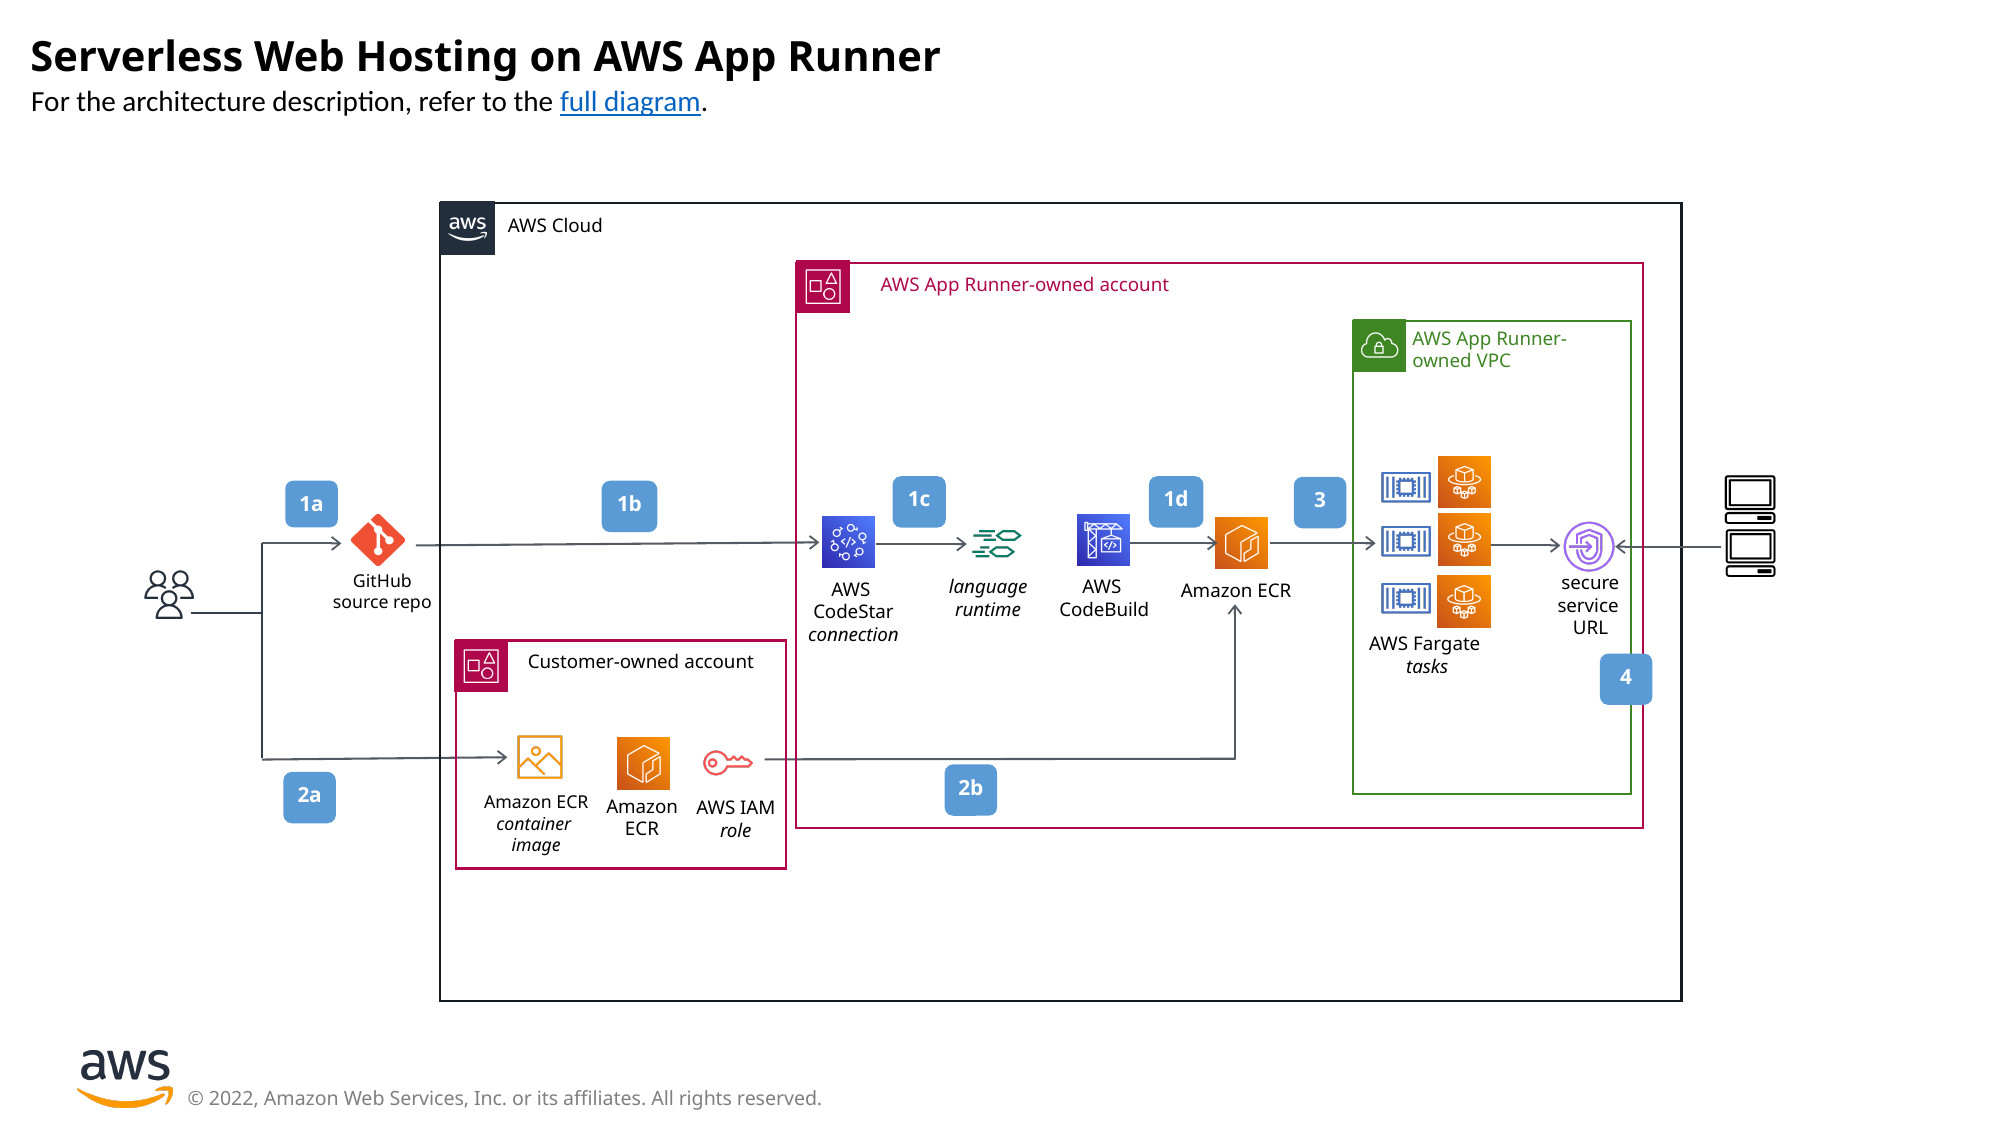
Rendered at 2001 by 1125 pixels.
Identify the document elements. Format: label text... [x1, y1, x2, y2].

text_box Serverless Web Hosting on AWS App Runner [15, 22, 1045, 87]
text_box © 2022, Amazon Web Services, Inc. or its affiliates. All rights reserved. [187, 1085, 850, 1110]
picture [76, 1050, 173, 1108]
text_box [142, 201, 1777, 1002]
text_box For the architecture description, refer to the full diagram. [16, 75, 815, 125]
